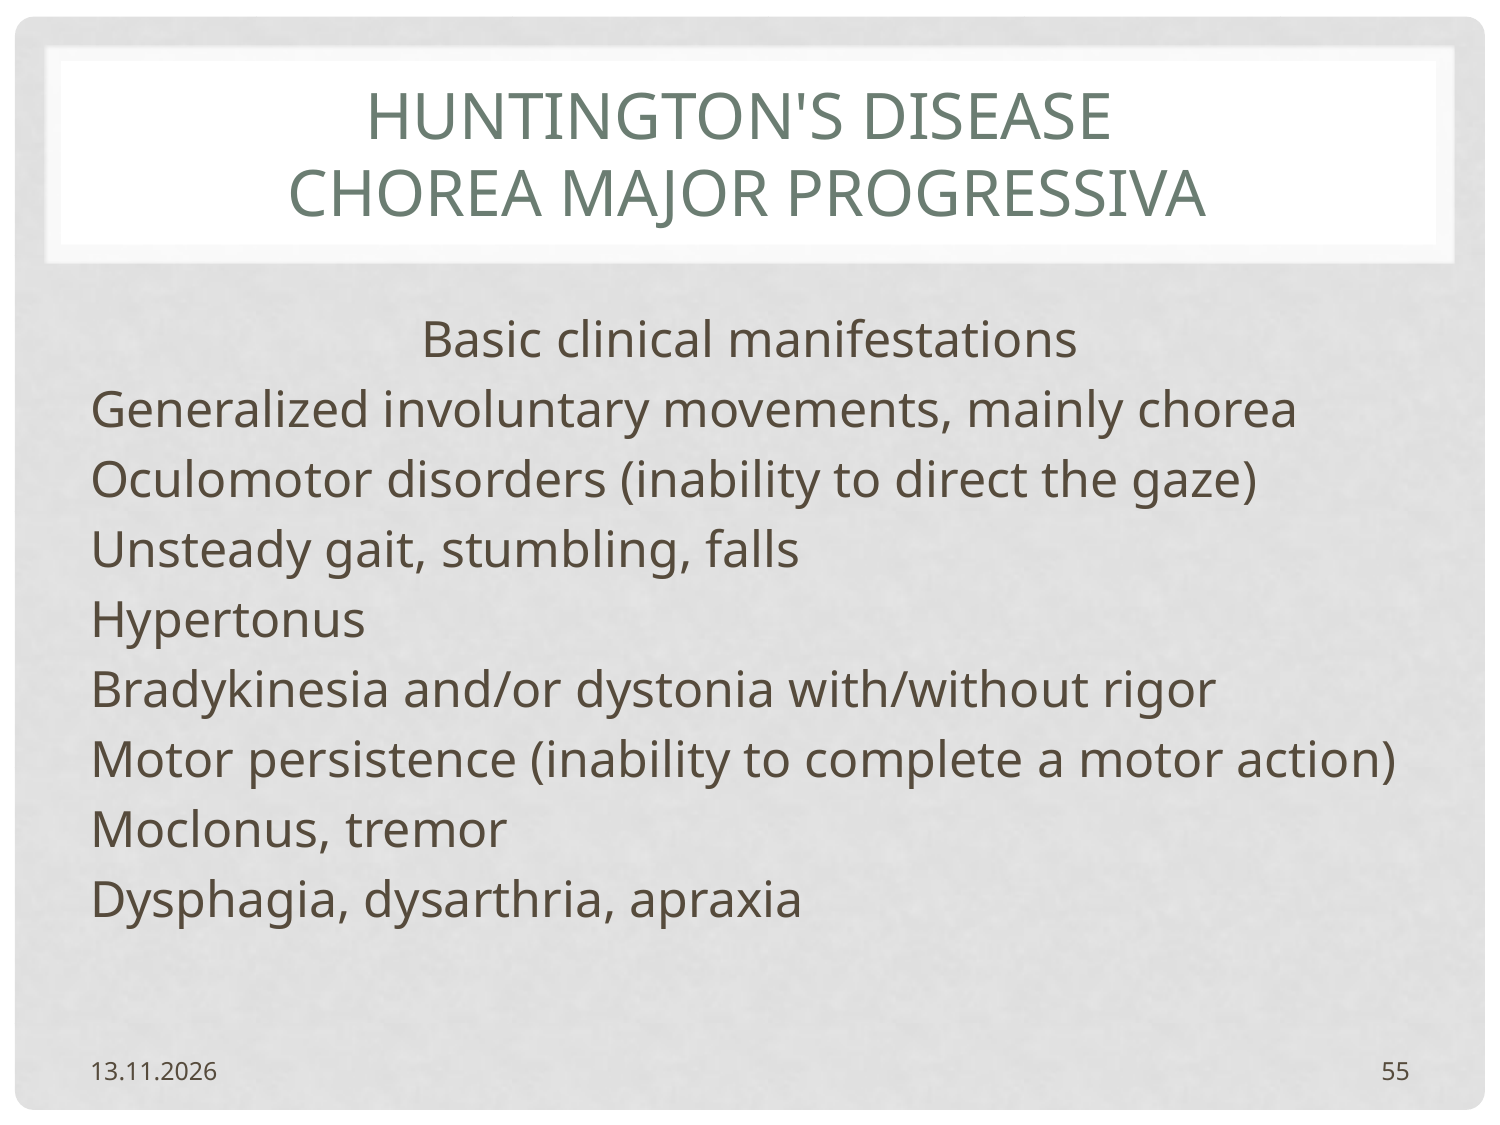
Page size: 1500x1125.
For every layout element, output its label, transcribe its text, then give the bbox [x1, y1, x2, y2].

slide_number 55 [1074, 1042, 1425, 1103]
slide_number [75, 1042, 425, 1103]
title HUNTINGTON'S DISEASE Chorea major progressiva [69, 66, 1425, 238]
list Basic clinical manifestations Generalized involuntary movements, mainly chorea Oculomotor disorders (inability to direct the gaze) Unsteady gait, stumbling, falls Hypertonus Bradykinesia and/or dystonia with/without rigor Motor persistence (inability to complete a motor action) Moclonus, tremor Dysphagia, dysarthria, apraxia [75, 299, 1425, 1038]
